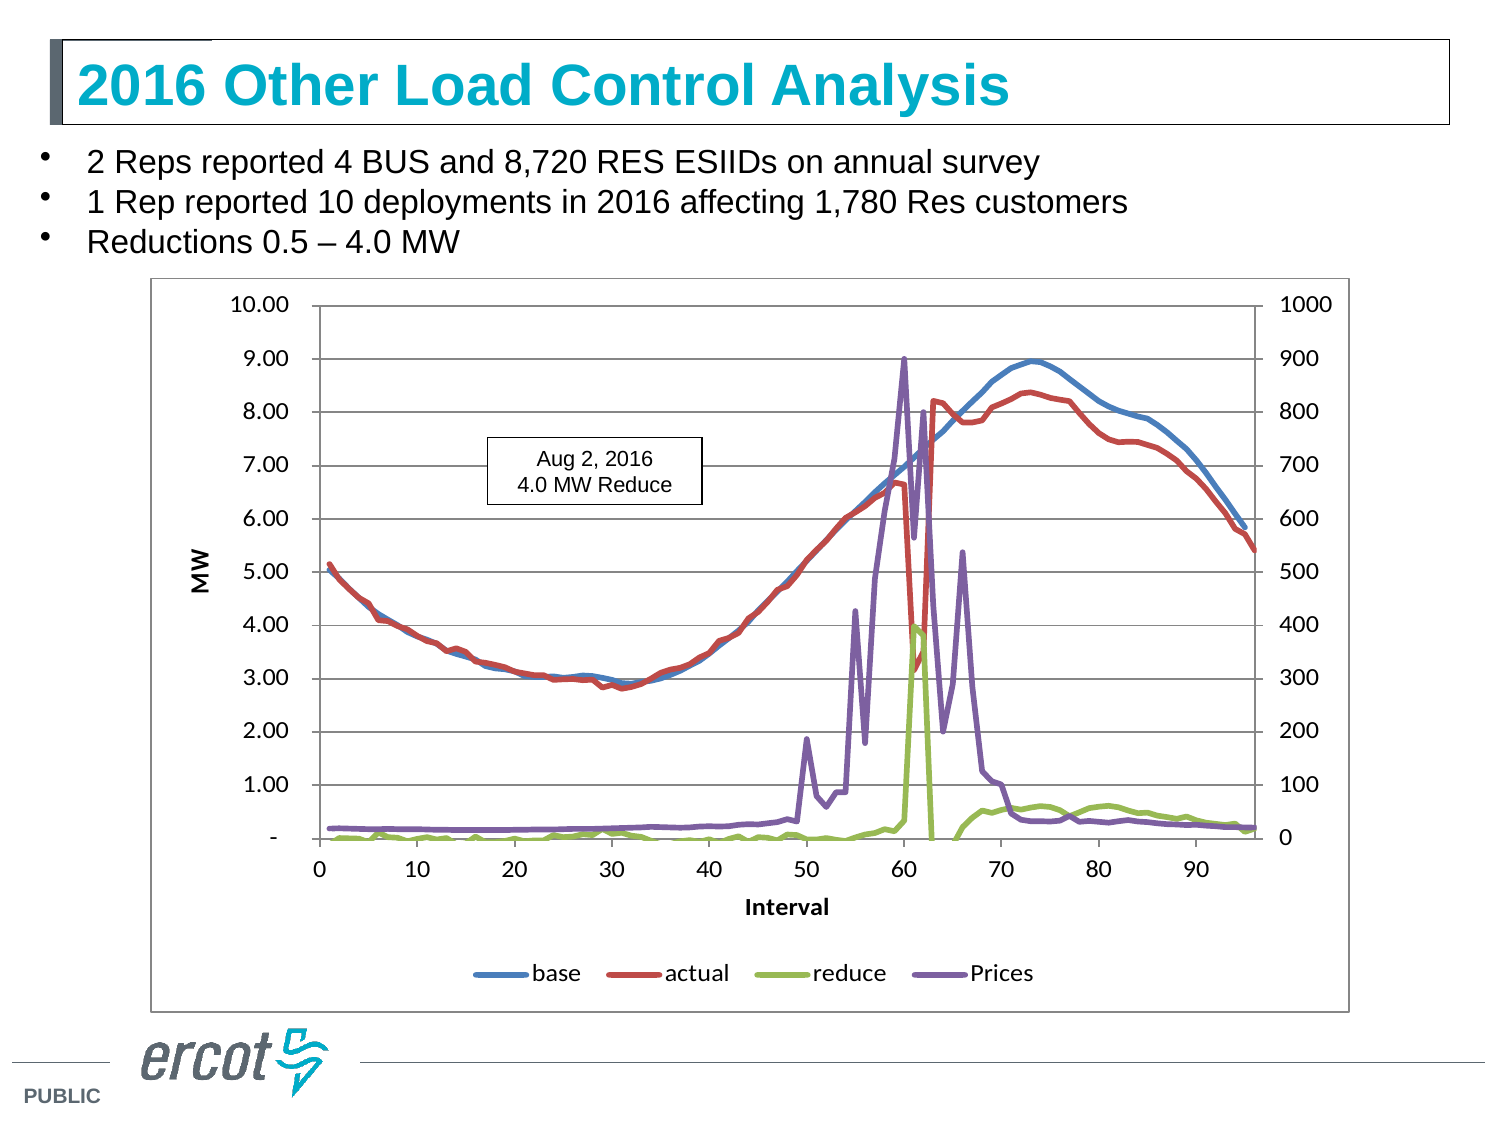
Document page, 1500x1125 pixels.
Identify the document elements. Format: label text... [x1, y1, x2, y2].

text_box 2 Reps reported 4 BUS and 8,720 RES ESIIDs on annual survey 1 Rep reported 10 deployments in 2016 affecting 1,780 Res customers Reductions 0.5 – 4.0 MW [24, 133, 1200, 268]
picture [137, 1024, 332, 1100]
title 2016 Other Load Control Analysis [62, 39, 1450, 125]
picture [149, 277, 1351, 1013]
